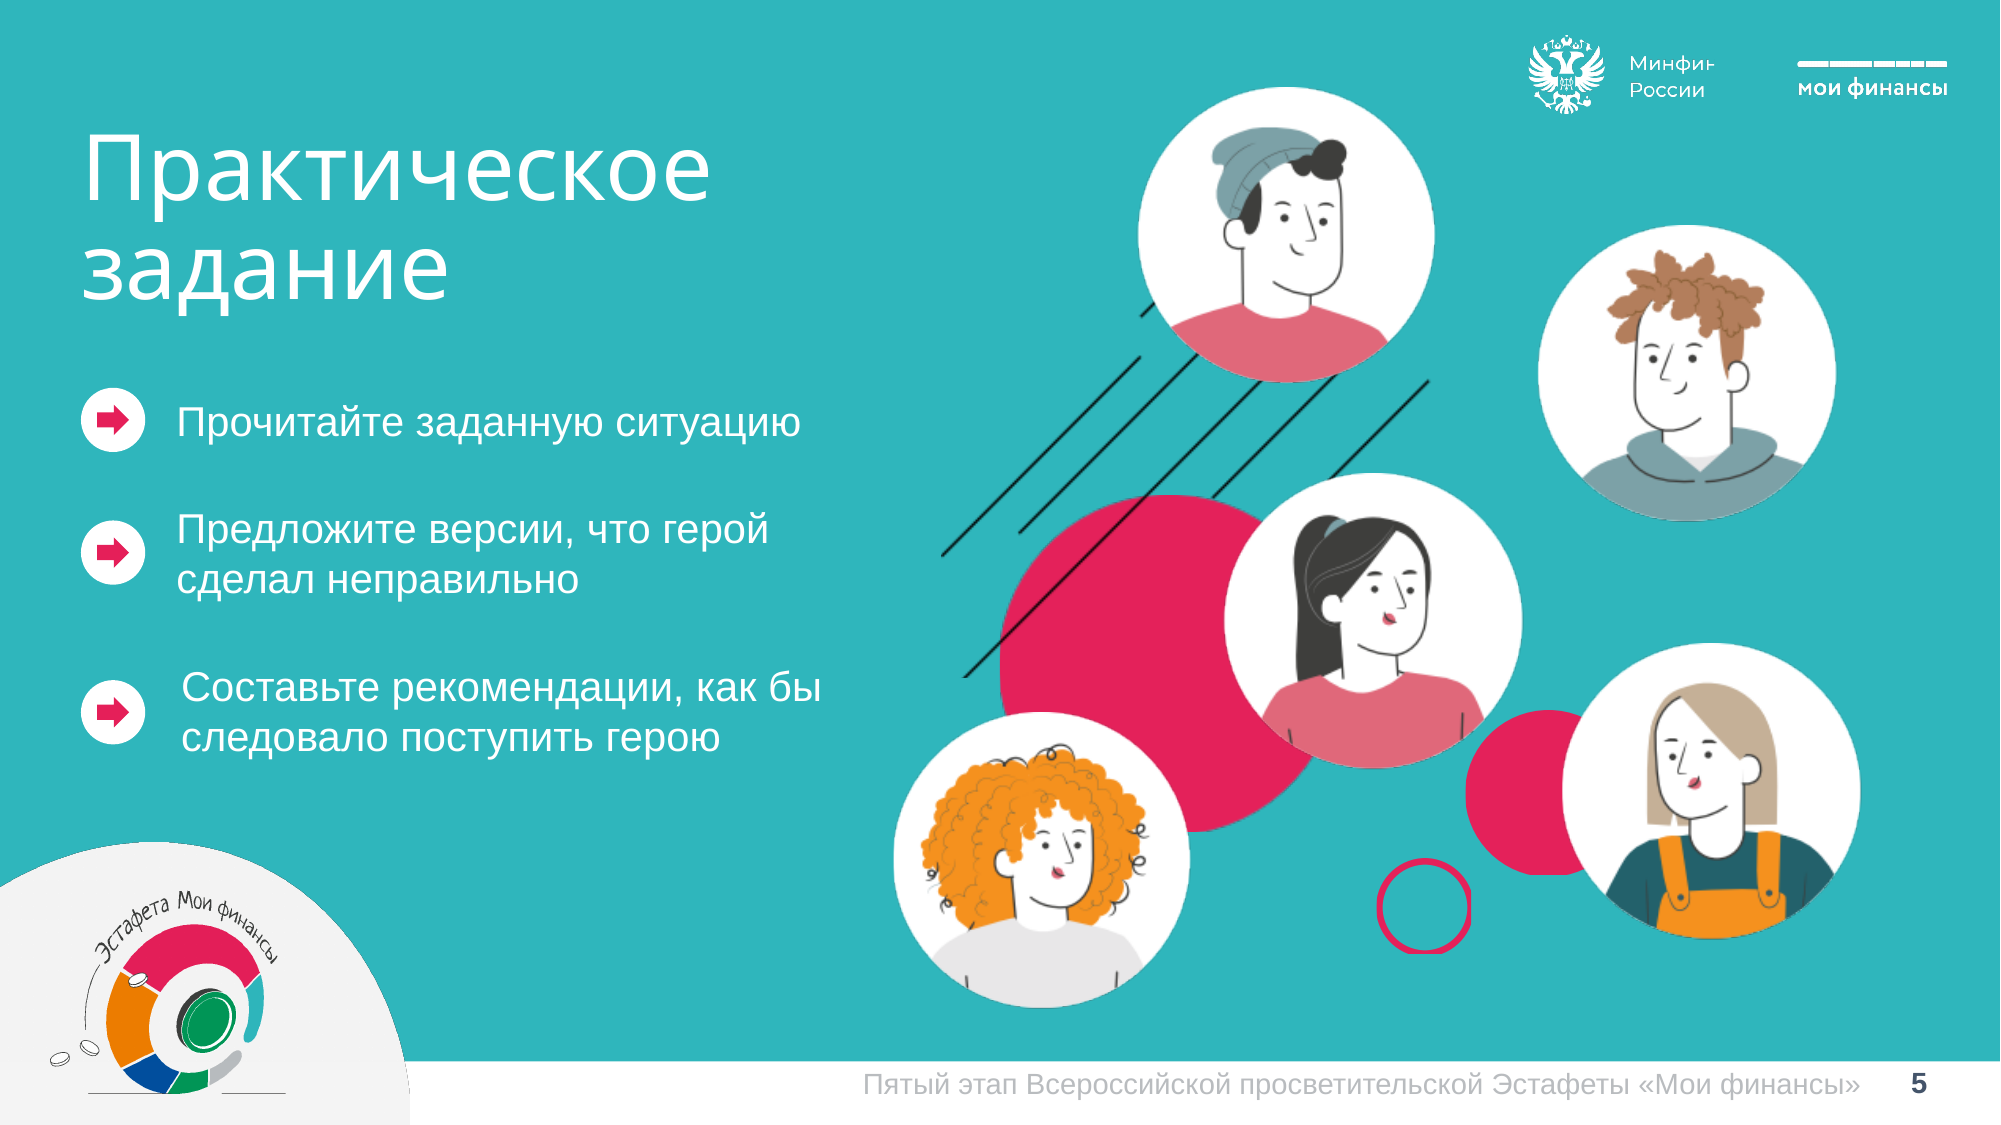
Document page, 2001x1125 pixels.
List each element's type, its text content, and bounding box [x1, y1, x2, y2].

text_box Предложите версии, что герой сделал неправильно [161, 494, 907, 610]
slide_number 5 [1885, 1052, 1943, 1113]
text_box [80, 520, 146, 585]
picture [893, 87, 1882, 1125]
picture [0, 842, 410, 1125]
text_box Прочитайте заданную ситуацию [161, 387, 907, 453]
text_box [80, 679, 146, 745]
text_box Составьте рекомендации, как бы следовало поступить герою [165, 652, 907, 768]
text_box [80, 387, 146, 453]
text_box Практическое задание [81, 121, 826, 307]
